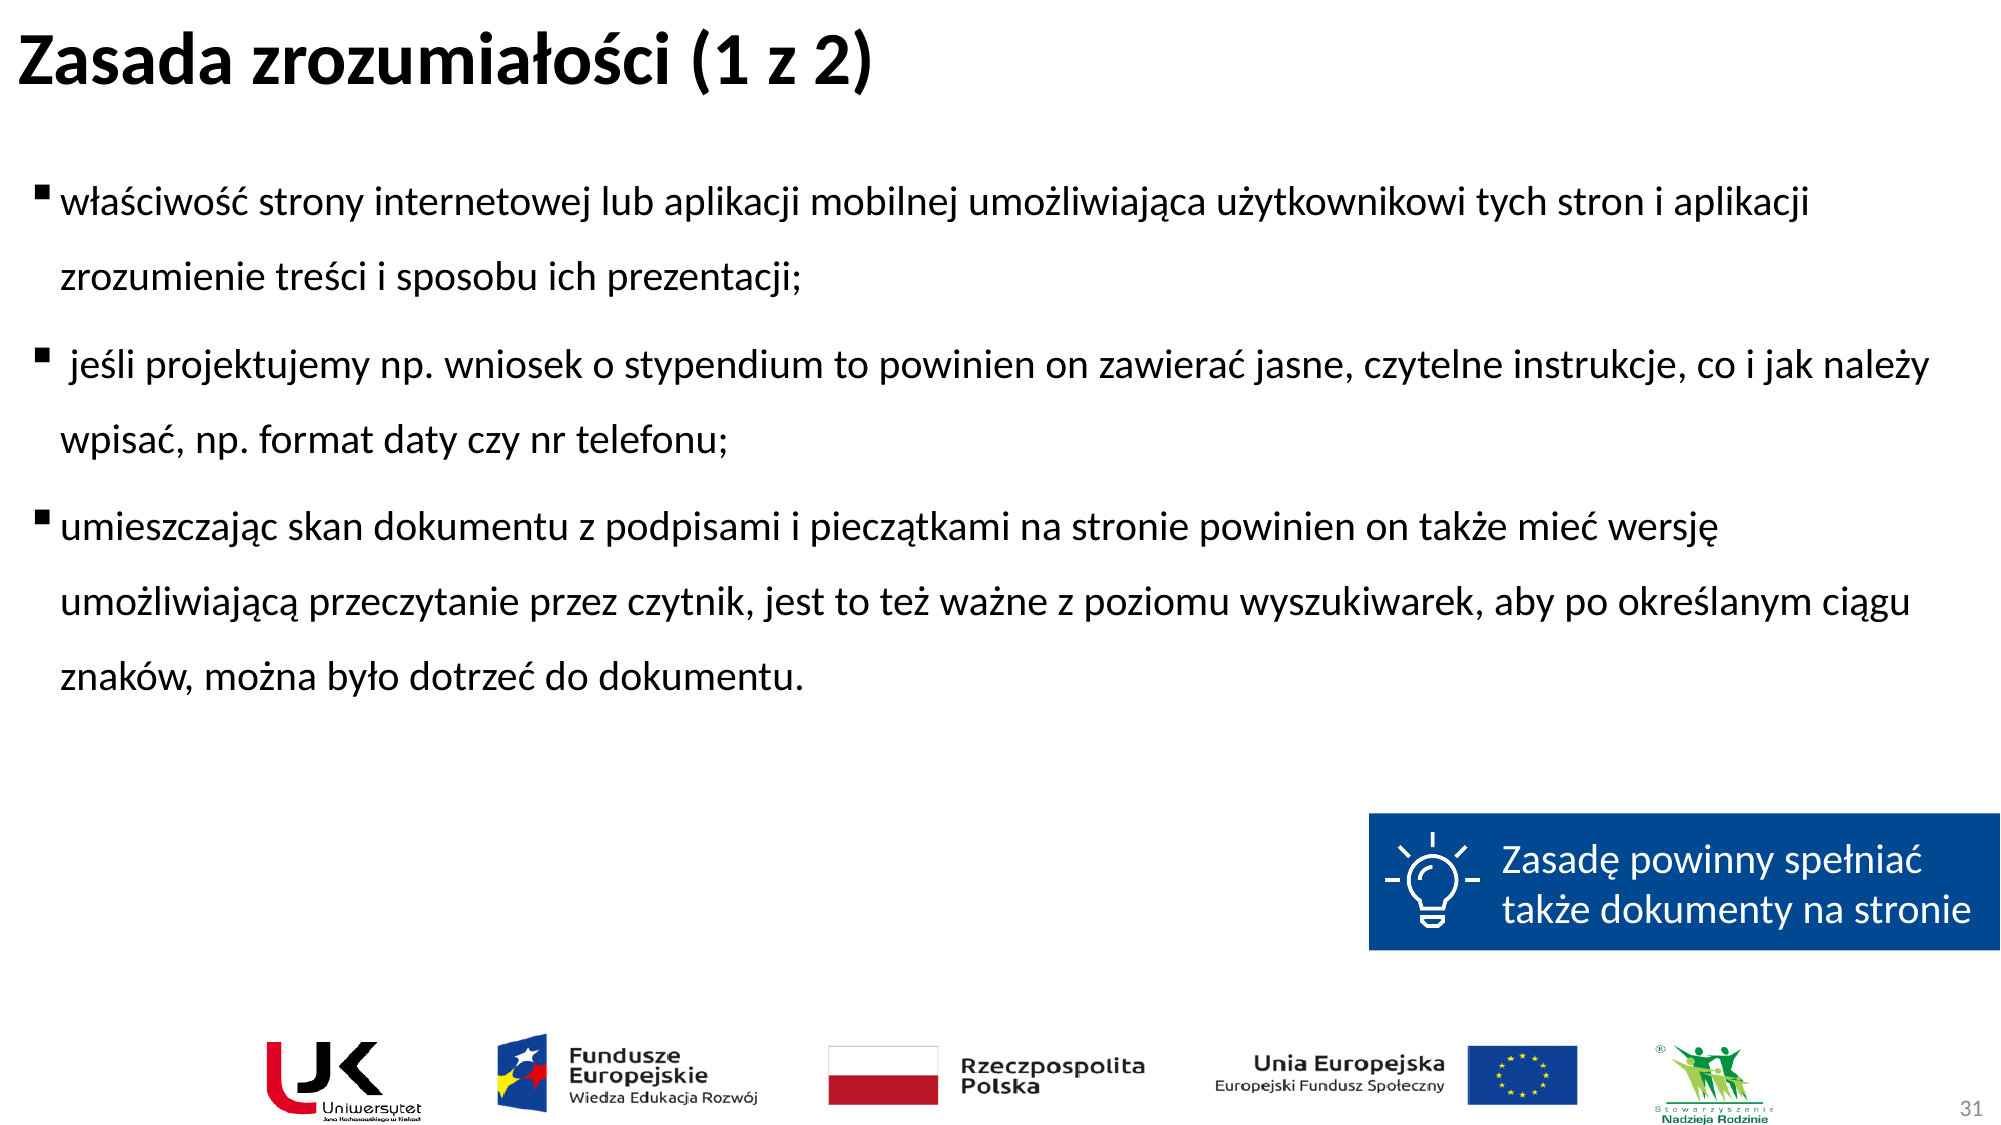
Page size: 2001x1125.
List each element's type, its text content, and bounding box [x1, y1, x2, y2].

picture [463, 1004, 1613, 1125]
title Zasada zrozumiałości (1 z 2) [18, 2, 1529, 128]
picture [1368, 816, 1496, 944]
text_box właściwość strony internetowej lub aplikacji mobilnej umożliwiająca użytkownikowi tych stron i aplikacji zrozumienie treści i sposobu ich prezentacji; jeśli projektujemy np. wniosek o stypendium to powinien on zawierać jasne, czytelne instrukcje, co i jak należy wpisać, np. format daty czy nr telefonu; umieszczając skan dokumentu z podpisami i pieczątkami na stronie powinien on także mieć wersję umożliwiającą przeczytanie przez czytnik, jest to też ważne z poziomu wyszukiwarek, aby po określanym ciągu znaków, można było dotrzeć do dokumentu. [1, 149, 1953, 692]
slide_number 31 [1862, 1089, 1999, 1125]
text_box Zasadę powinny spełniać także dokumenty na stronie [1368, 812, 2000, 952]
picture [266, 1042, 421, 1122]
picture [1655, 1044, 1774, 1125]
